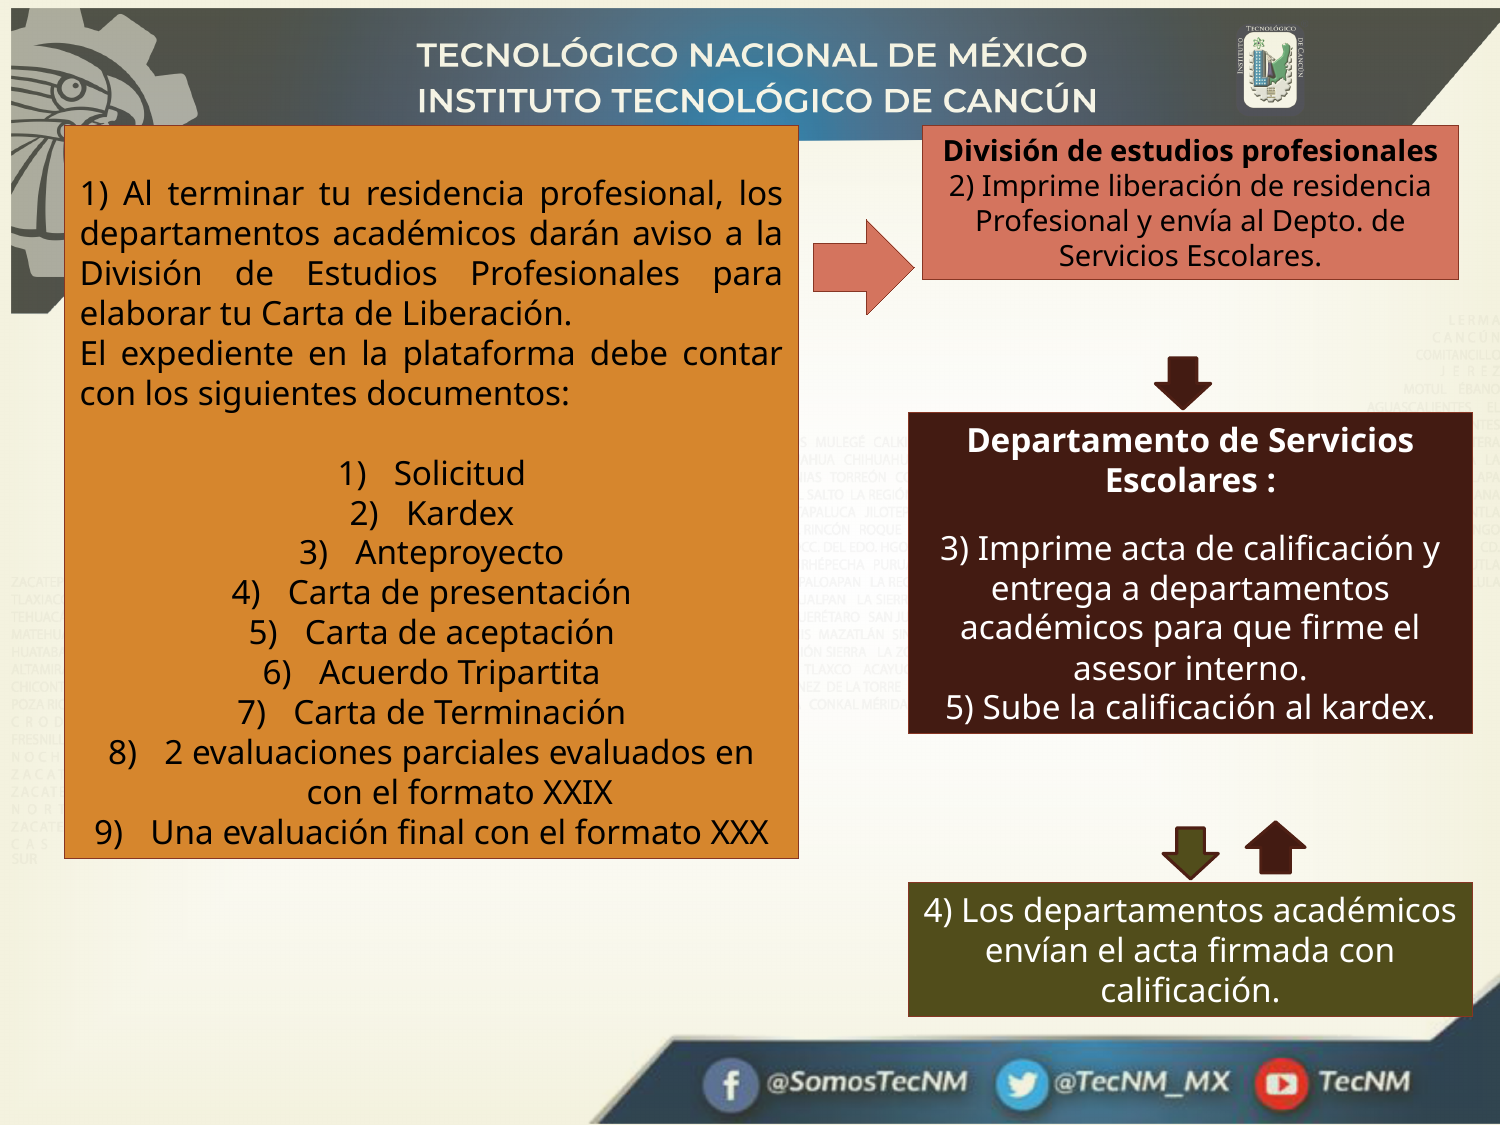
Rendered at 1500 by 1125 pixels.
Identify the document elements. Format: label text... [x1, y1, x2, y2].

text_box [1153, 356, 1213, 411]
text_box 4) Los departamentos académicos envían el acta firmada con calificación. [908, 882, 1473, 1017]
text_box [799, 713, 908, 722]
text_box [1161, 826, 1220, 881]
text_box División de estudios profesionales 2) Imprime liberación de residencia Profesional y envía al Depto. de Servicios Escolares. [922, 125, 1459, 280]
text_box Departamento de Servicios Escolares : 3) Imprime acta de calificación y entrega a departamentos académicos para que firme el asesor interno. 5) Sube la calificación al kardex. [908, 412, 1473, 734]
text_box [799, 403, 1096, 412]
text_box [813, 219, 915, 315]
text_box 1) Al terminar tu residencia profesional, los departamentos académicos darán aviso a la División de Estudios Profesionales para elaborar tu Carta de Liberación. El expediente en la plataforma debe contar con los siguientes documentos: Solicitud Kardex Anteproyecto Carta de presentación Carta de aceptación Acuerdo Tripartita Carta de Terminación 2 evaluaciones parciales evaluados en con el formato XXIX Una evaluación final con el formato XXX [64, 125, 799, 859]
text_box [1244, 820, 1307, 875]
